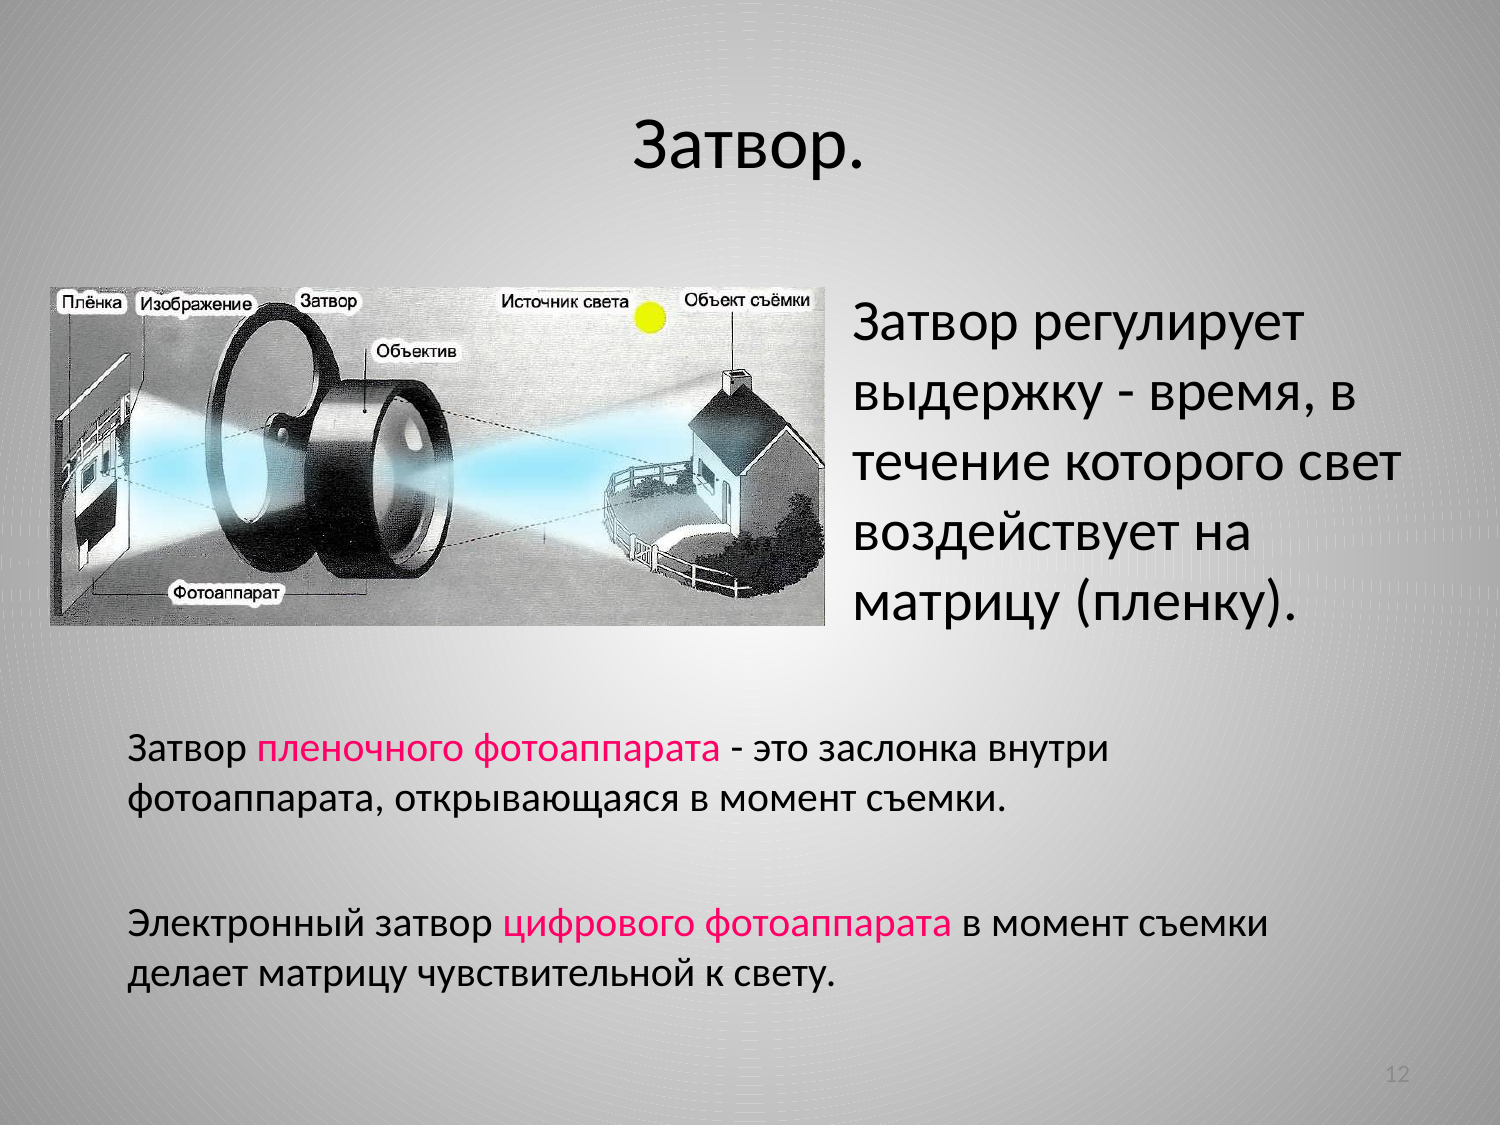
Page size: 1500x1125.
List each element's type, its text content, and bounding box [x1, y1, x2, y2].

text_box Электронный затвор цифрового фотоаппарата в момент съемки делает матрицу чувствительной к свету. [112, 887, 1388, 1003]
title Затвор. [75, 45, 1425, 233]
text_box Затвор регулирует выдержку - время, в течение которого свет воздействует на матрицу (пленку). [837, 275, 1450, 640]
text_box Затвор пленочного фотоаппарата - это заслонка внутри фотоаппарата, открывающаяся в момент съемки. [112, 712, 1388, 828]
slide_number 12 [1074, 1042, 1425, 1103]
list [49, 287, 826, 627]
